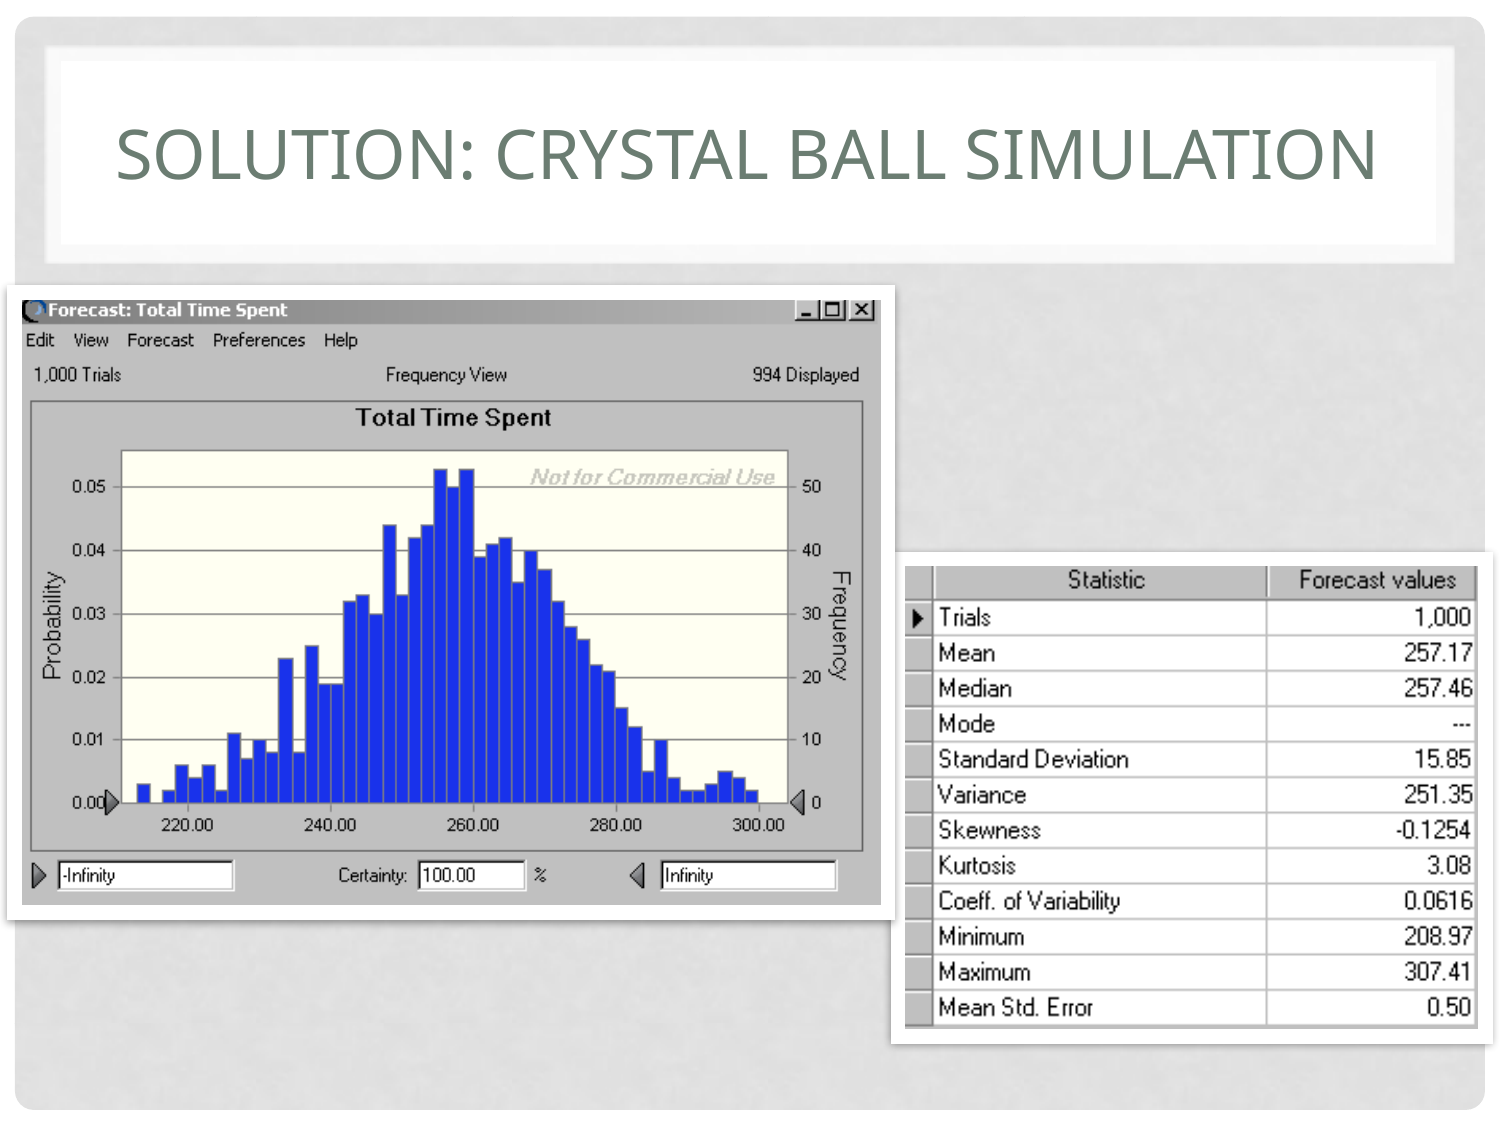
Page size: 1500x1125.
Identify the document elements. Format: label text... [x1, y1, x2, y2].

title Solution: Crystal ball simulation [69, 66, 1425, 238]
picture [905, 566, 1479, 1030]
picture [21, 299, 881, 906]
